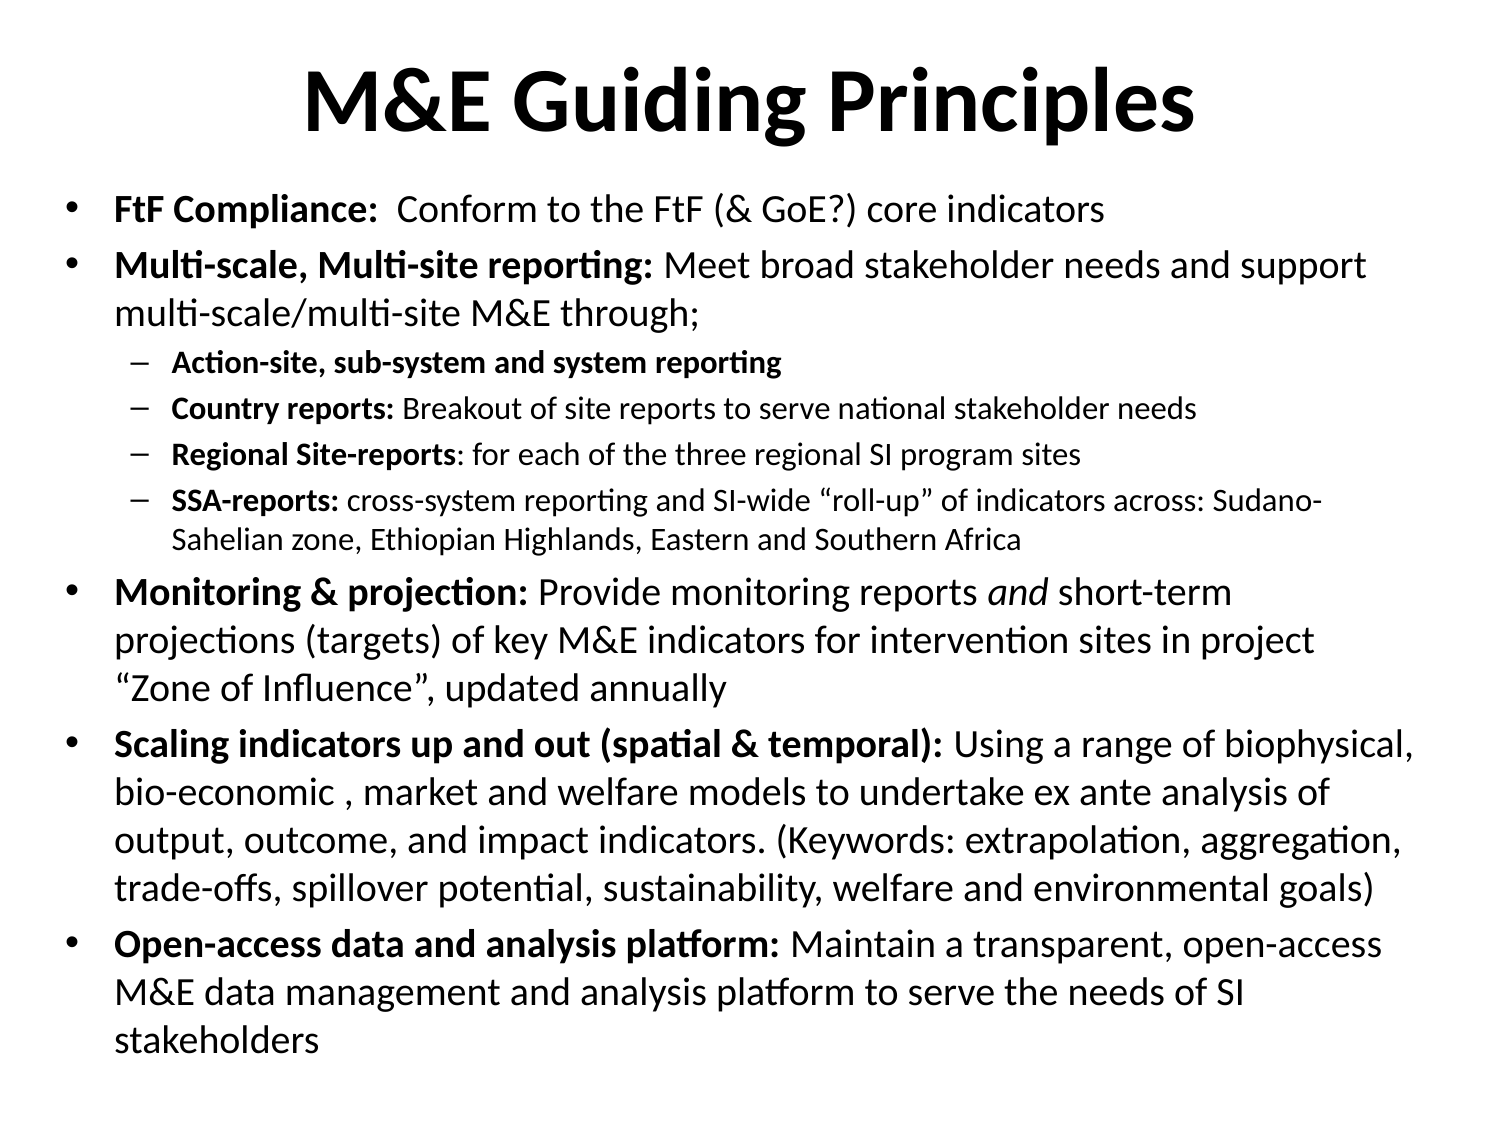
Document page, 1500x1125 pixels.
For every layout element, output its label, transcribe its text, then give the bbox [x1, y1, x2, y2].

title M&E Guiding Principles [75, 1, 1425, 174]
list FtF Compliance: Conform to the FtF (& GoE?) core indicators Multi-scale, Multi-site reporting: Meet broad stakeholder needs and support multi-scale/multi-site M&E through; Action-site, sub-system and system reporting Country reports: Breakout of site reports to serve national stakeholder needs Regional Site-reports: for each of the three regional SI program sites SSA-reports: cross-system reporting and SI-wide “roll-up” of indicators across: Sudano-Sahelian zone, Ethiopian Highlands, Eastern and Southern Africa Monitoring & projection: Provide monitoring reports and short-term projections (targets) of key M&E indicators for intervention sites in project “Zone of Influence”, updated annually Scaling indicators up and out (spatial & temporal): Using a range of biophysical, bio-economic , market and welfare models to undertake ex ante analysis of output, outcome, and impact indicators. (Keywords: extrapolation, aggregation, trade-offs, spillover potential, sustainability, welfare and environmental goals) Open-access data and analysis platform: Maintain a transparent, open-access M&E data management and analysis platform to serve the needs of SI stakeholders [50, 174, 1438, 1125]
